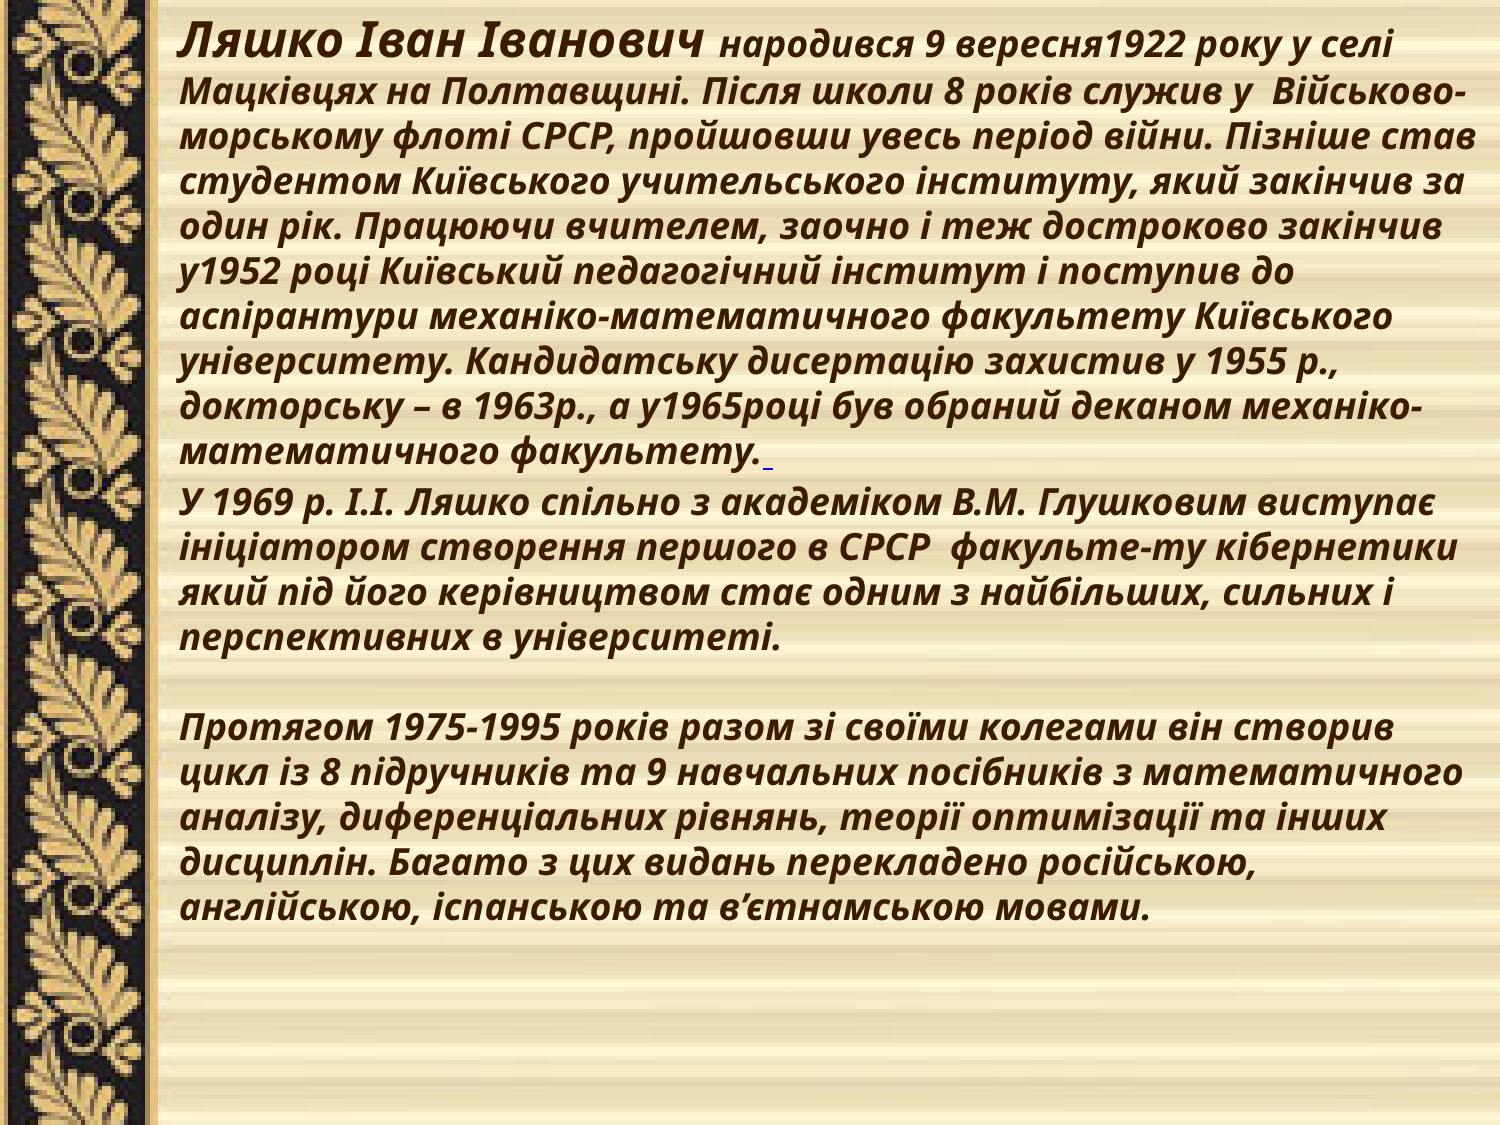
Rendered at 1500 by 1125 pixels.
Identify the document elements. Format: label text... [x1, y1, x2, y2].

text_box Ляшко Іван Іванович народився 9 вересня1922 року у селі Мацківцях на Полтавщині. Після школи 8 років служив у Військово-морському флоті СРСР, пройшовши увесь період війни. Пізніше став студентом Київського учительського інституту, який закінчив за один рік. Працюючи вчителем, заочно і теж достроково закінчив у1952 році Київський педагогічний інститут і поступив до аспірантури механіко-математичного факультету Київського університету. Кандидатську дисертацію захистив у 1955 р., докторську – в 1963р., а у1965році був обраний деканом механіко-математичного факультету. У 1969 р. І.І. Ляшко спільно з академіком В.М. Глушковим виступає ініціатором створення першого в СРСР факульте-ту кібернетики який під його керівництвом стає одним з найбільших, сильних і перспективних в університеті. Протягом 1975-1995 років разом зі своїми колегами він створив цикл із 8 підручників та 9 навчальних посібників з математичного аналізу, диференціальних рівнянь, теорії оптимізації та інших дисциплін. Багато з цих видань перекладено російською, англійською, іспанською та в’єтнамською мовами. [163, 0, 1500, 936]
picture [0, 0, 1500, 1125]
